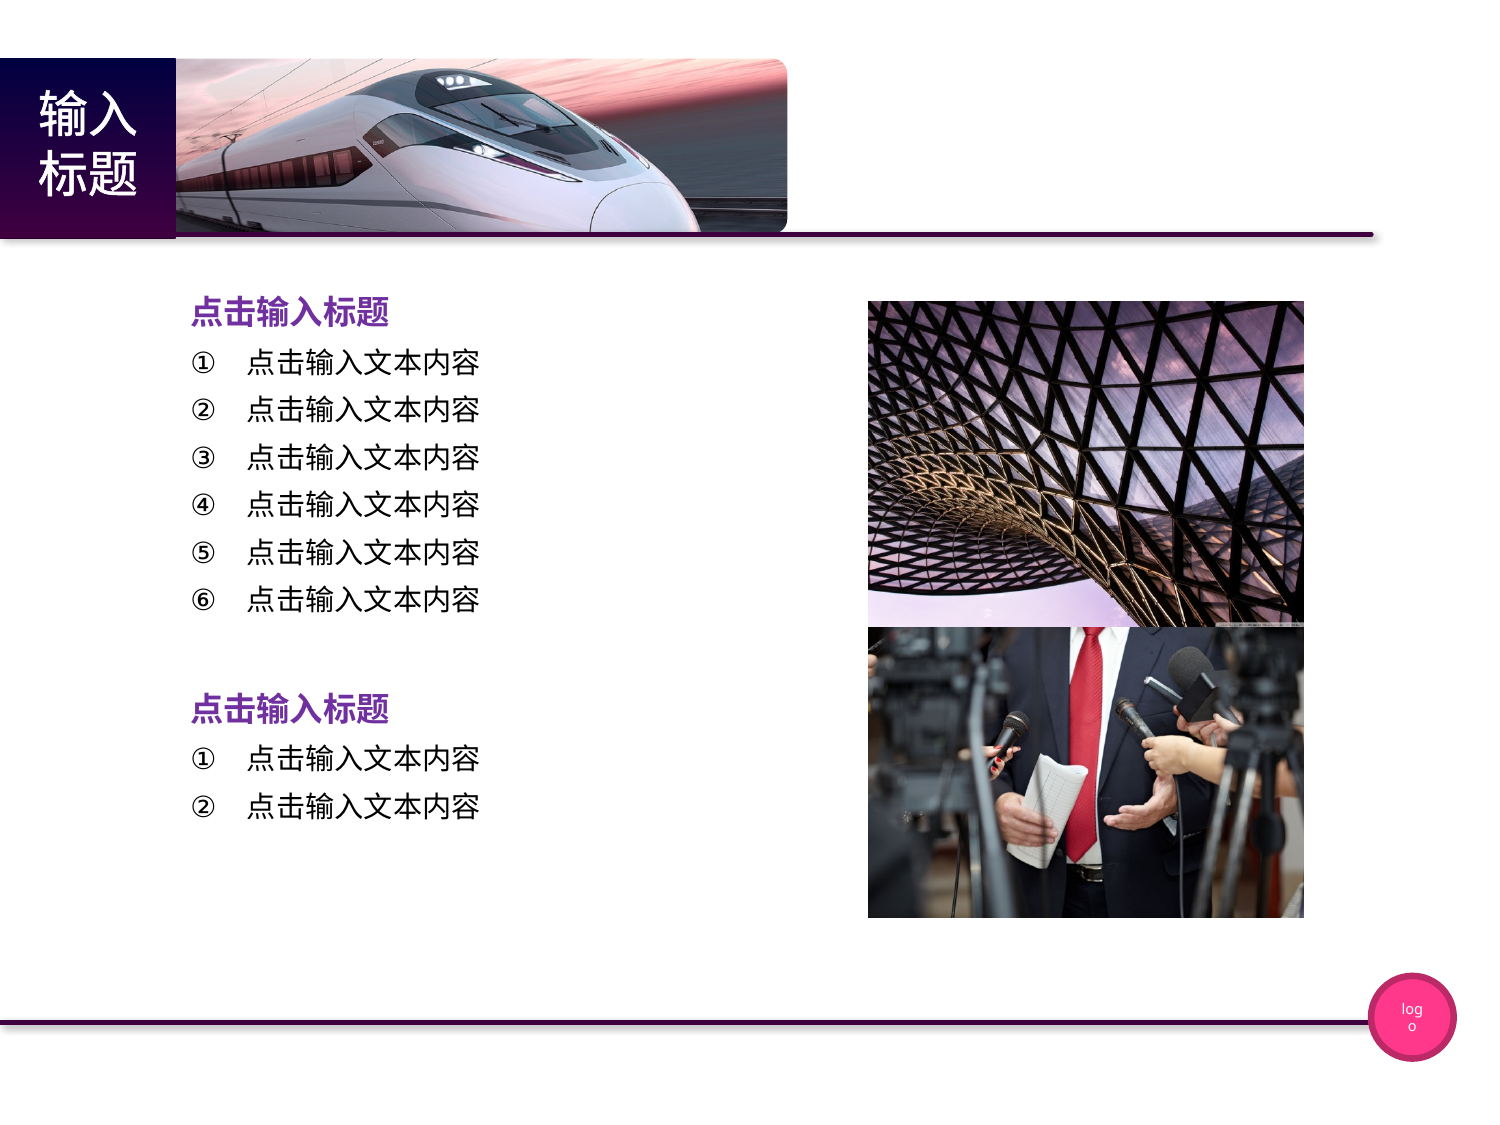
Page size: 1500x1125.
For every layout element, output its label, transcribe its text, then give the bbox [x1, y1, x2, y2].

text_box 输入标题 [11, 74, 164, 210]
picture [158, 58, 788, 232]
text_box 点击输入标题 点击输入文本内容 点击输入文本内容 [175, 680, 846, 831]
picture [867, 300, 1304, 919]
text_box 点击输入标题 点击输入文本内容 点击输入文本内容 点击输入文本内容 点击输入文本内容 点击输入文本内容 点击输入文本内容 [175, 284, 846, 624]
